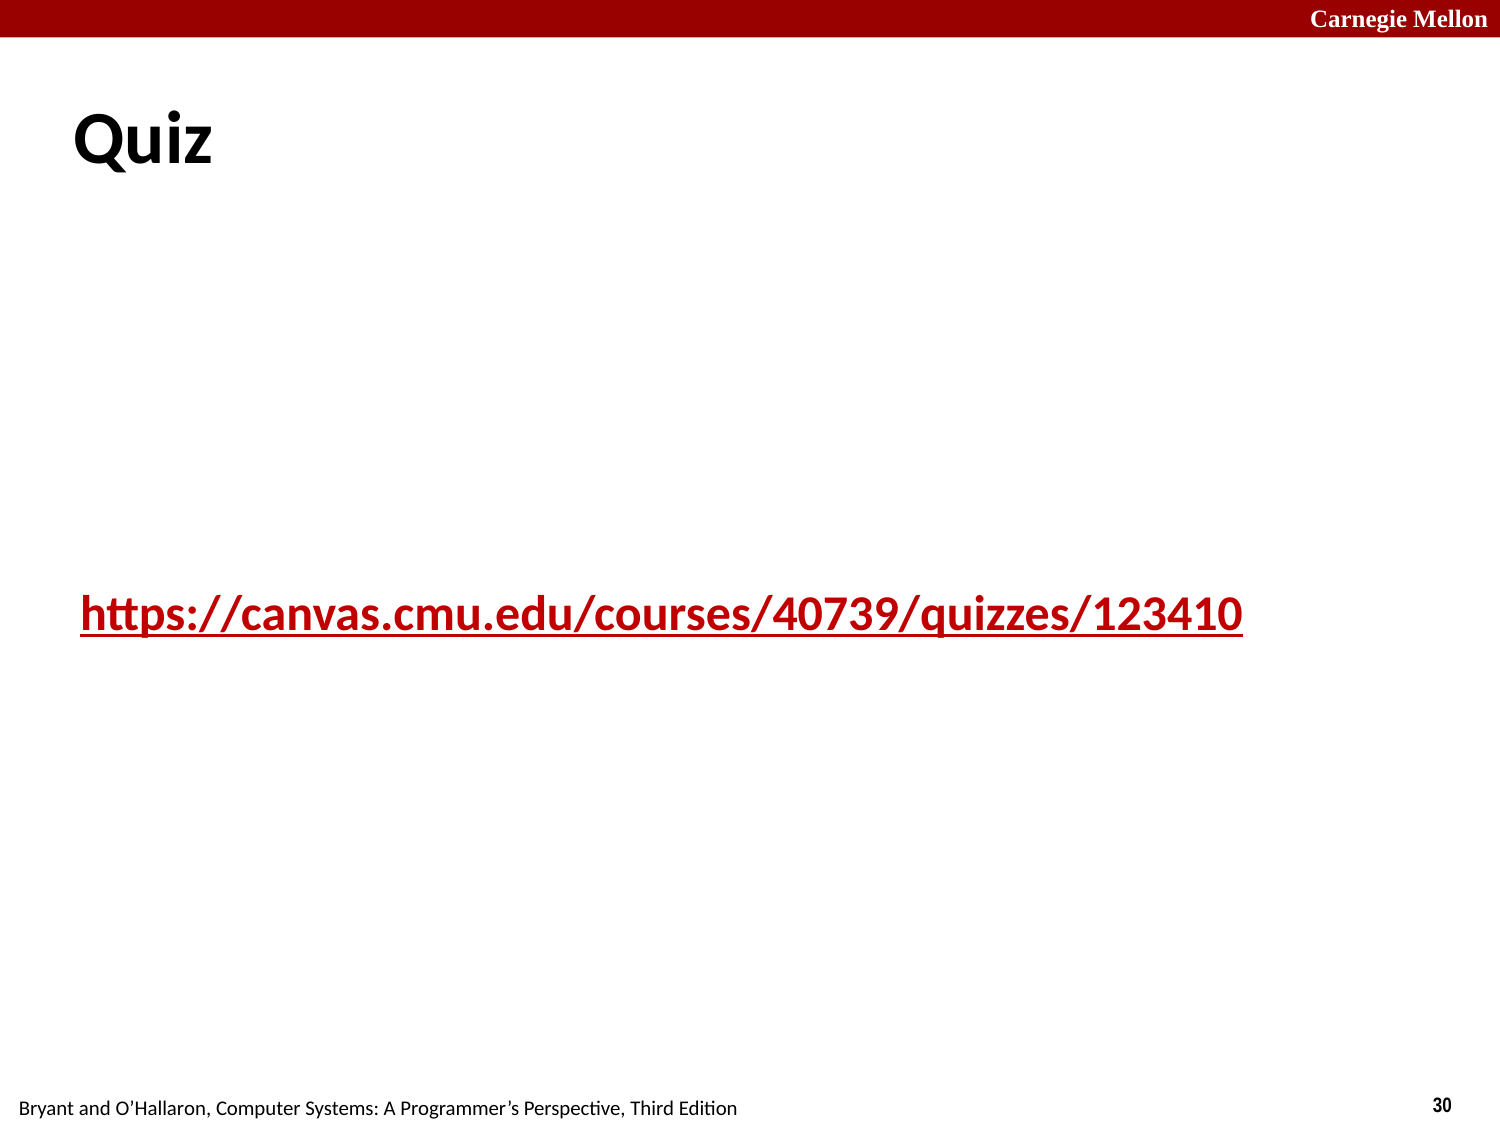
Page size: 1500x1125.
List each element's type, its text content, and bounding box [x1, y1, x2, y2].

list https://canvas.cmu.edu/courses/40739/quizzes/123410 [64, 223, 1361, 1040]
title Quiz [58, 71, 1305, 197]
